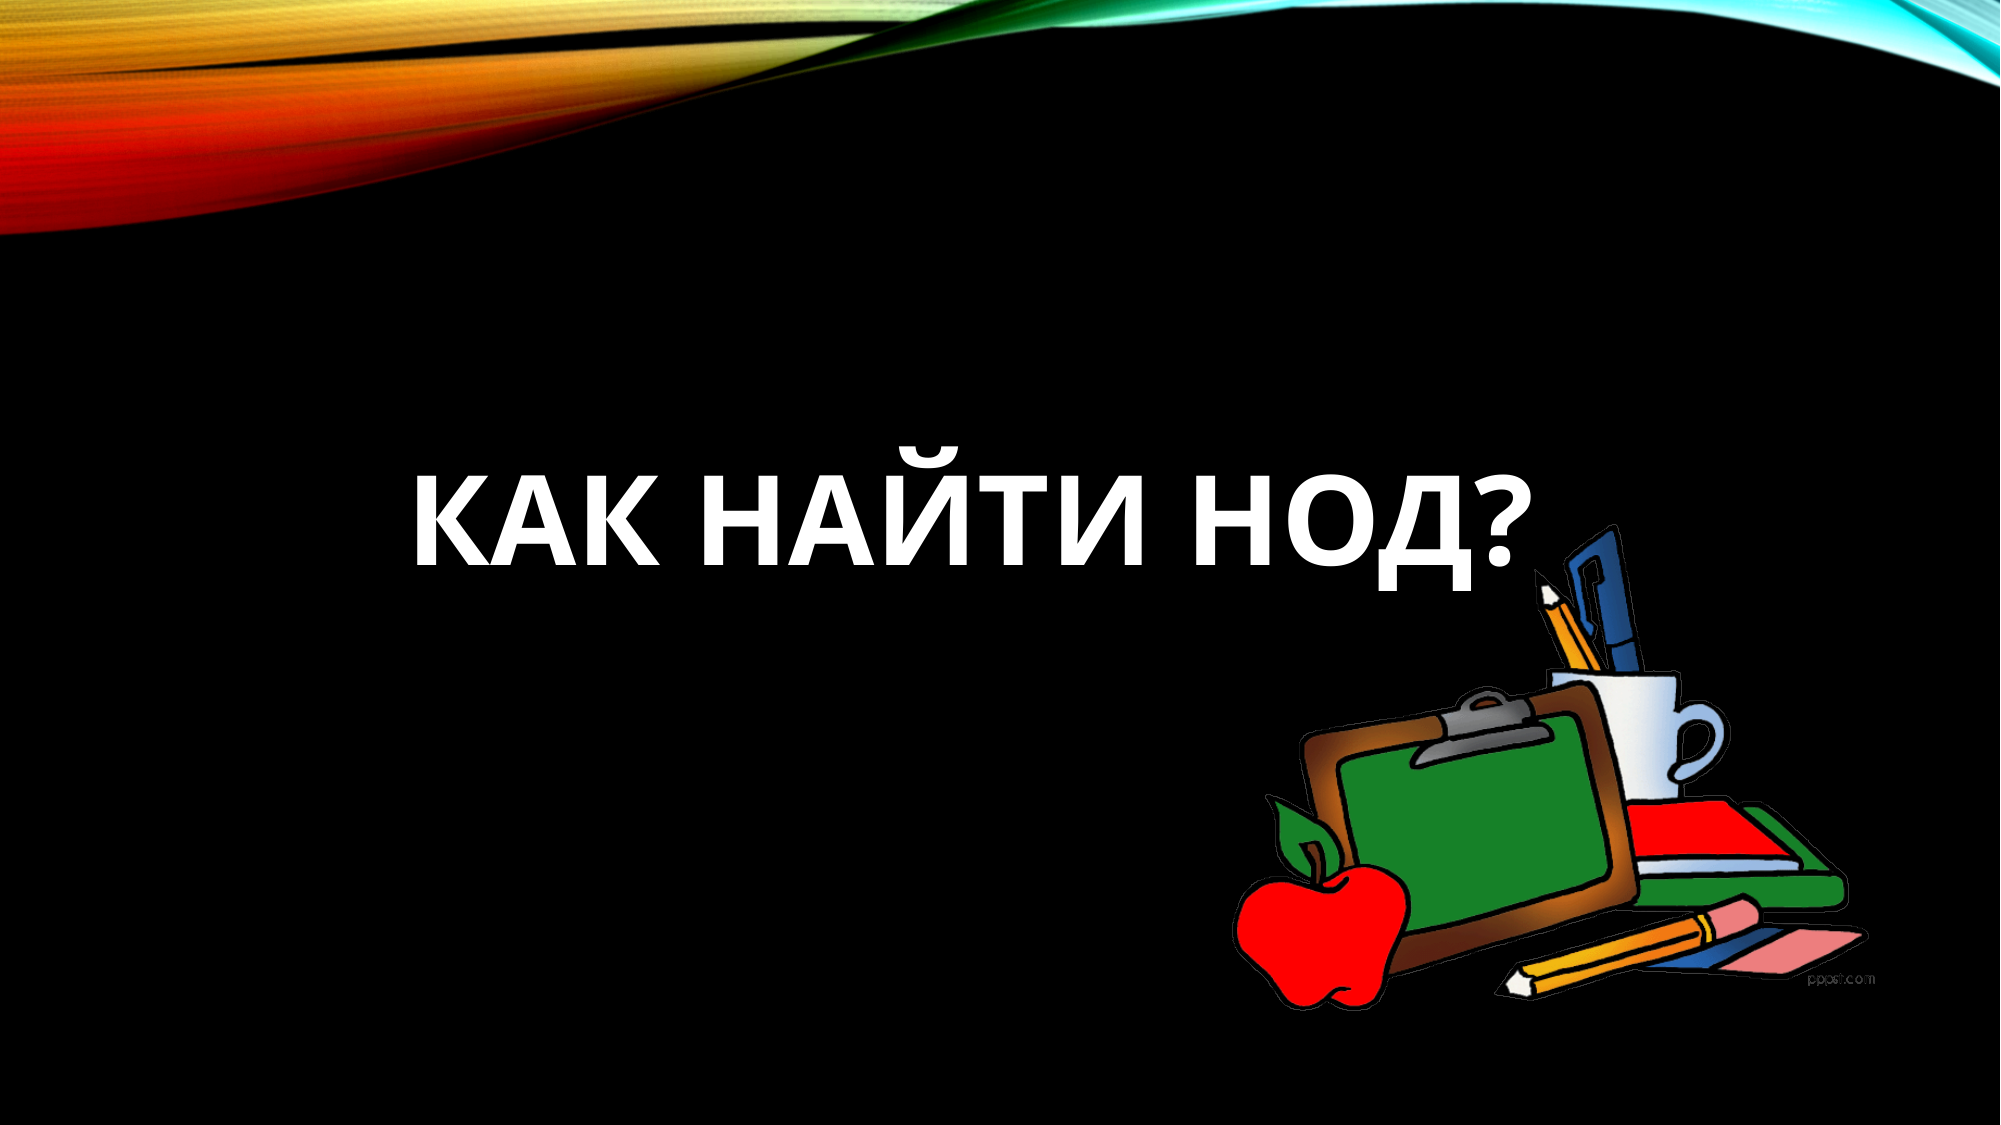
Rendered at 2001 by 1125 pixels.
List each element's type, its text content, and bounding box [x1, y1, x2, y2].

picture [1196, 504, 1903, 1053]
picture [0, 0, 2000, 237]
title Как найти нод? [131, 272, 1810, 779]
